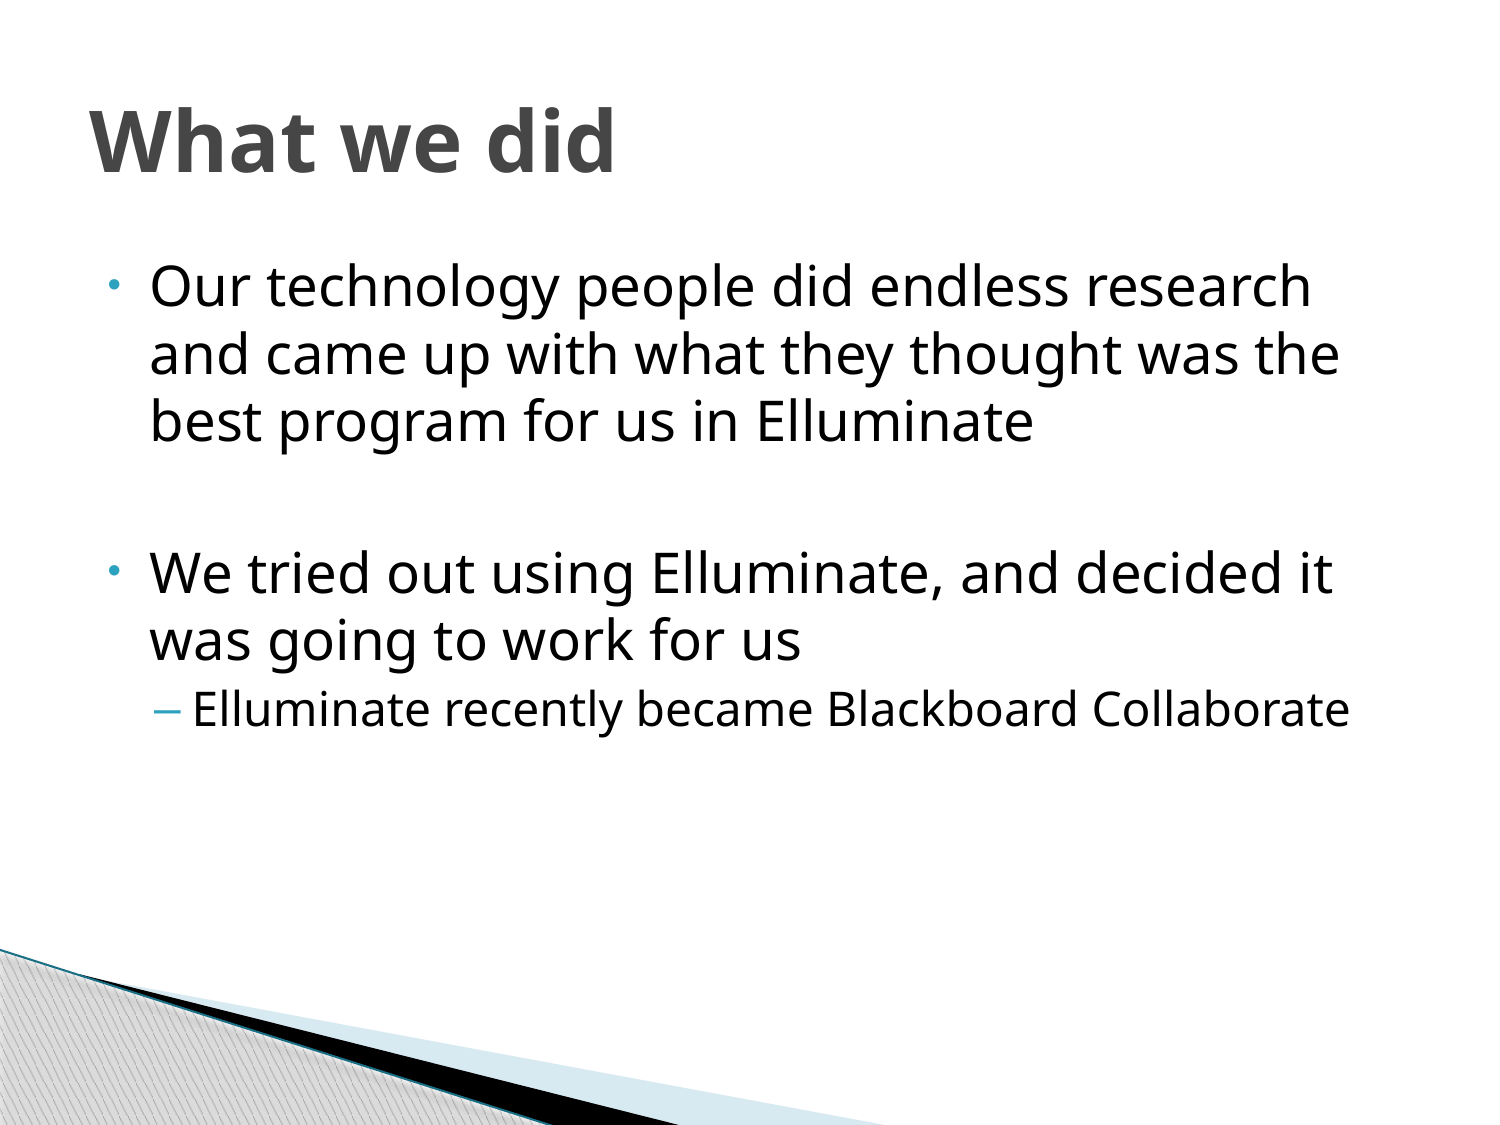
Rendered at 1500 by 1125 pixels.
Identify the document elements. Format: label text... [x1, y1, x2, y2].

list Our technology people did endless research and came up with what they thought was the best program for us in Elluminate We tried out using Elluminate, and decided it was going to work for us Elluminate recently became Blackboard Collaborate [75, 243, 1425, 986]
title What we did [75, 45, 1425, 233]
